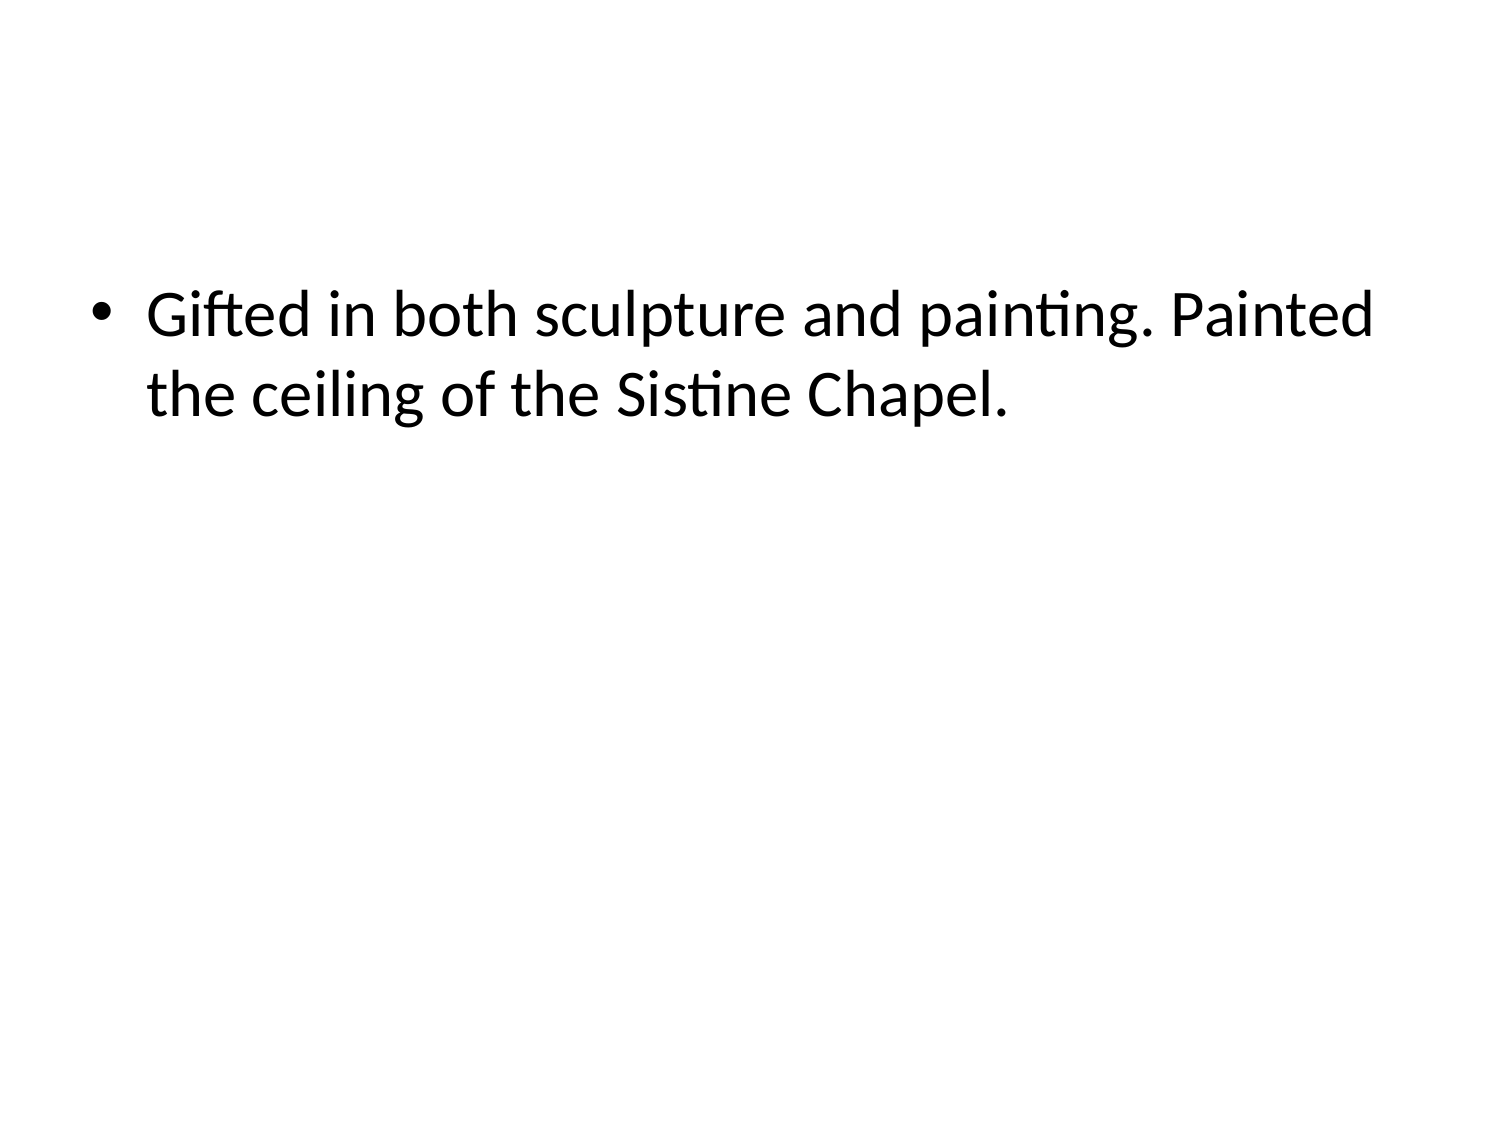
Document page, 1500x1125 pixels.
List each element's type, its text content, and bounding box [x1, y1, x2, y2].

list Gifted in both sculpture and painting. Painted the ceiling of the Sistine Chapel. [75, 262, 1425, 1005]
